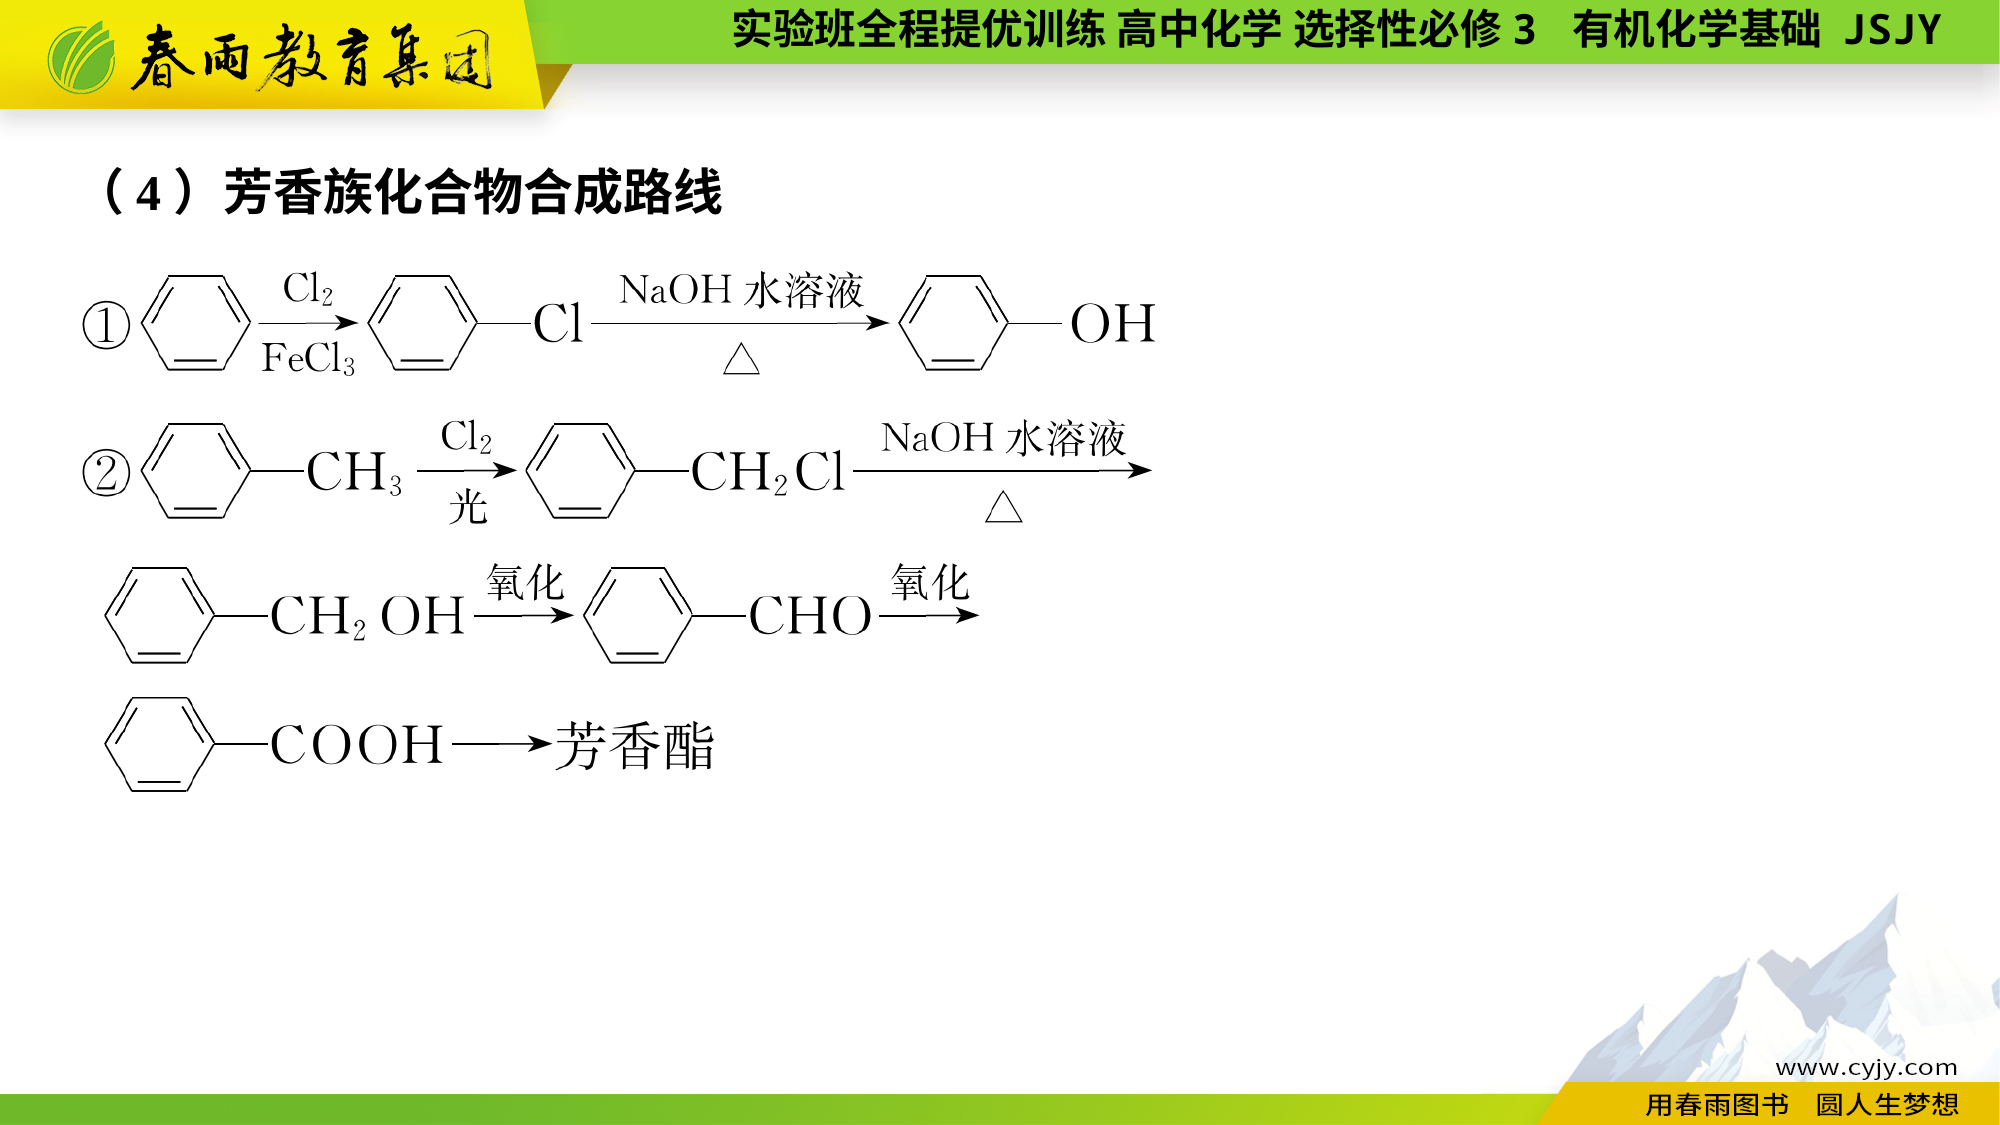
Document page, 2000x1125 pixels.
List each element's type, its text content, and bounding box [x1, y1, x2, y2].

picture [0, 0, 2000, 1125]
list （4）芳香族化合物合成路线 [59, 122, 1944, 217]
